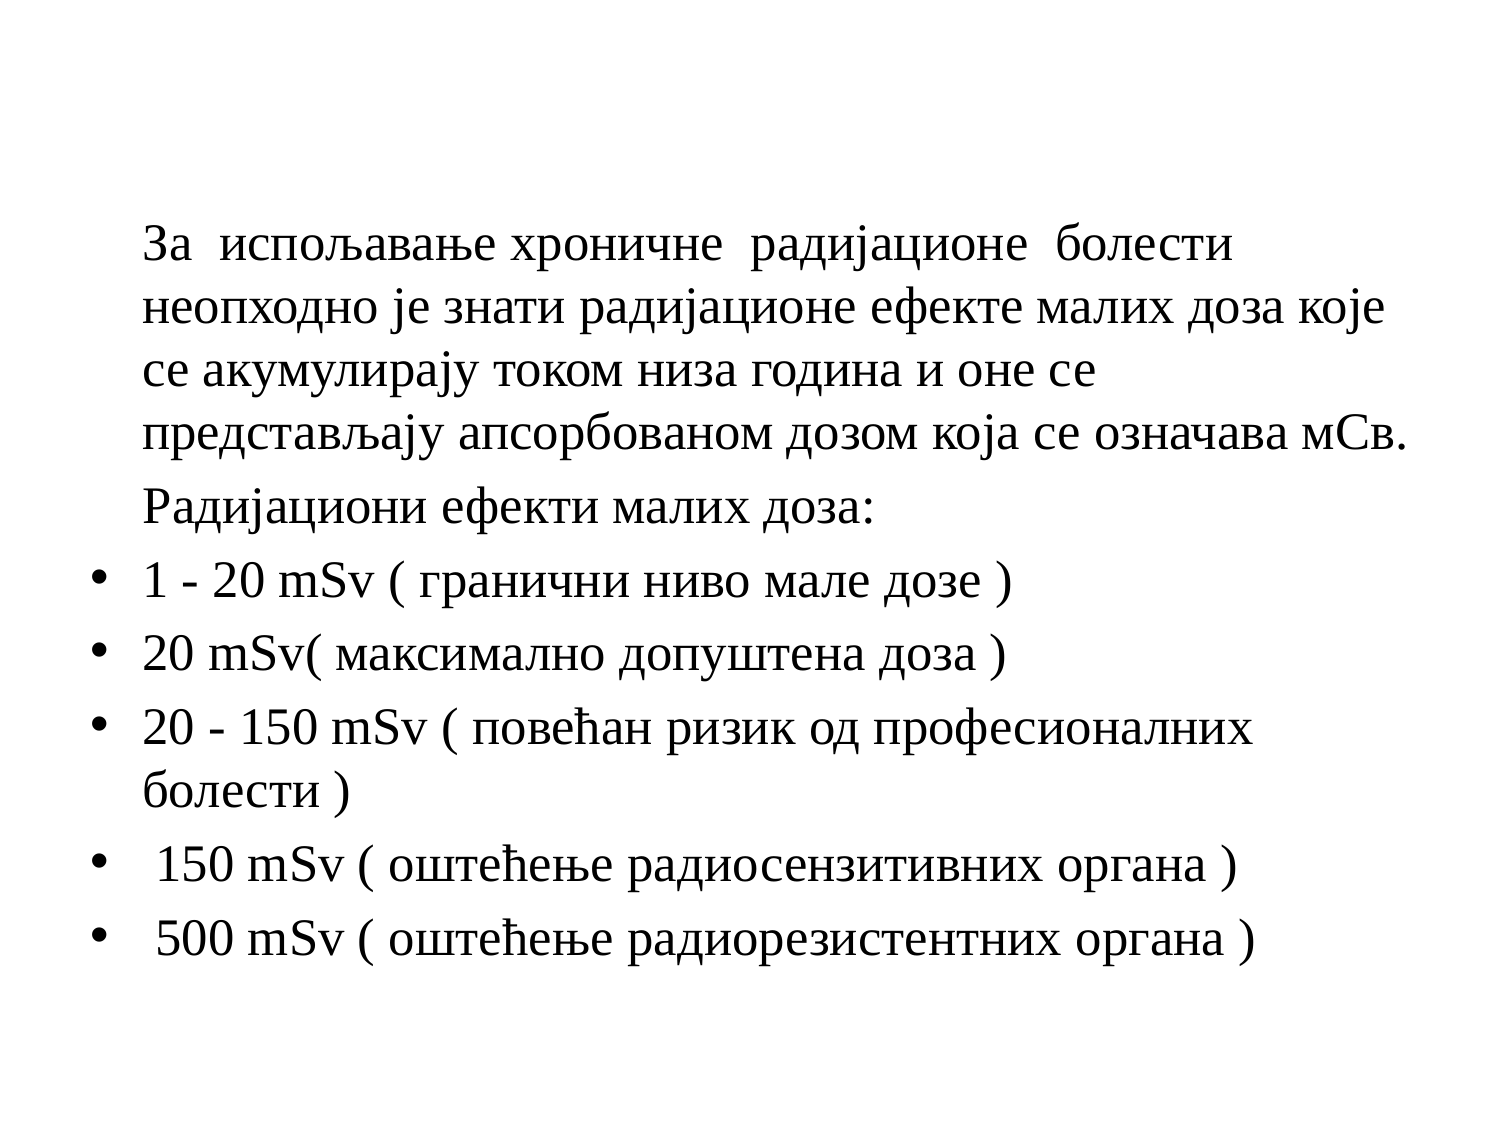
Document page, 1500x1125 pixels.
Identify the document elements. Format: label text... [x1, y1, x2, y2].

list За испољавање хроничне радиjaционе болести неопходно је знати радиjационе ефекте малих доза које се акумулирају током низа година и оне се представљају апсорбованом дозом која се означава мСв. Радијациони ефекти малих доза: 1 - 20 mSv ( гранични ниво мале дозе ) 20 mSv( максимално допуштена доза ) 20 - 150 mSv ( повећан ризик од професионалних болести ) 150 mSv ( оштећење радиосензитивних органа ) 500 mSv ( оштећење радиорезистентних органа ) [75, 200, 1425, 1035]
